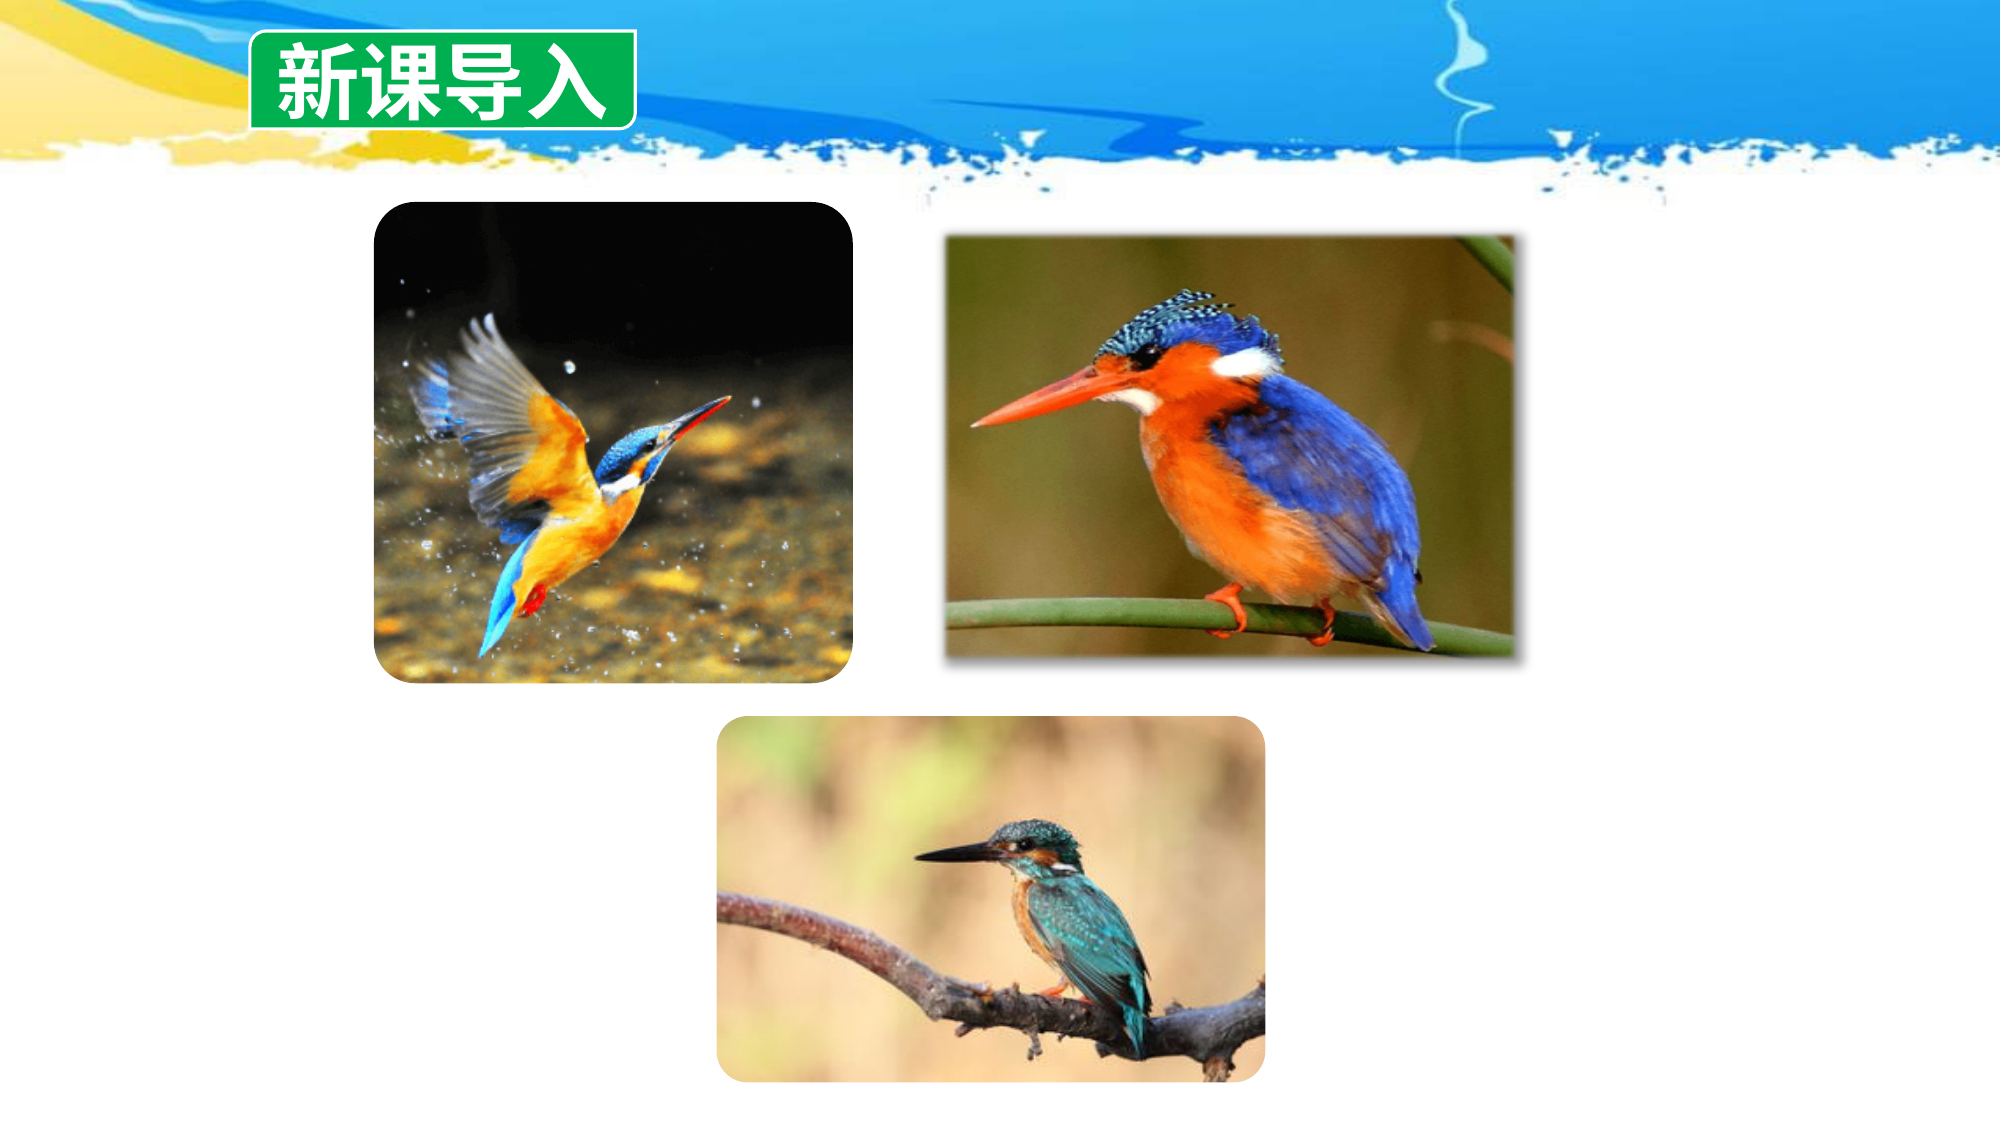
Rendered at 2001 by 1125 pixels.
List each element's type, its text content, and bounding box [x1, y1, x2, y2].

picture [0, 0, 2000, 684]
text_box 新课导入 [248, 29, 637, 131]
picture [716, 716, 1266, 1083]
